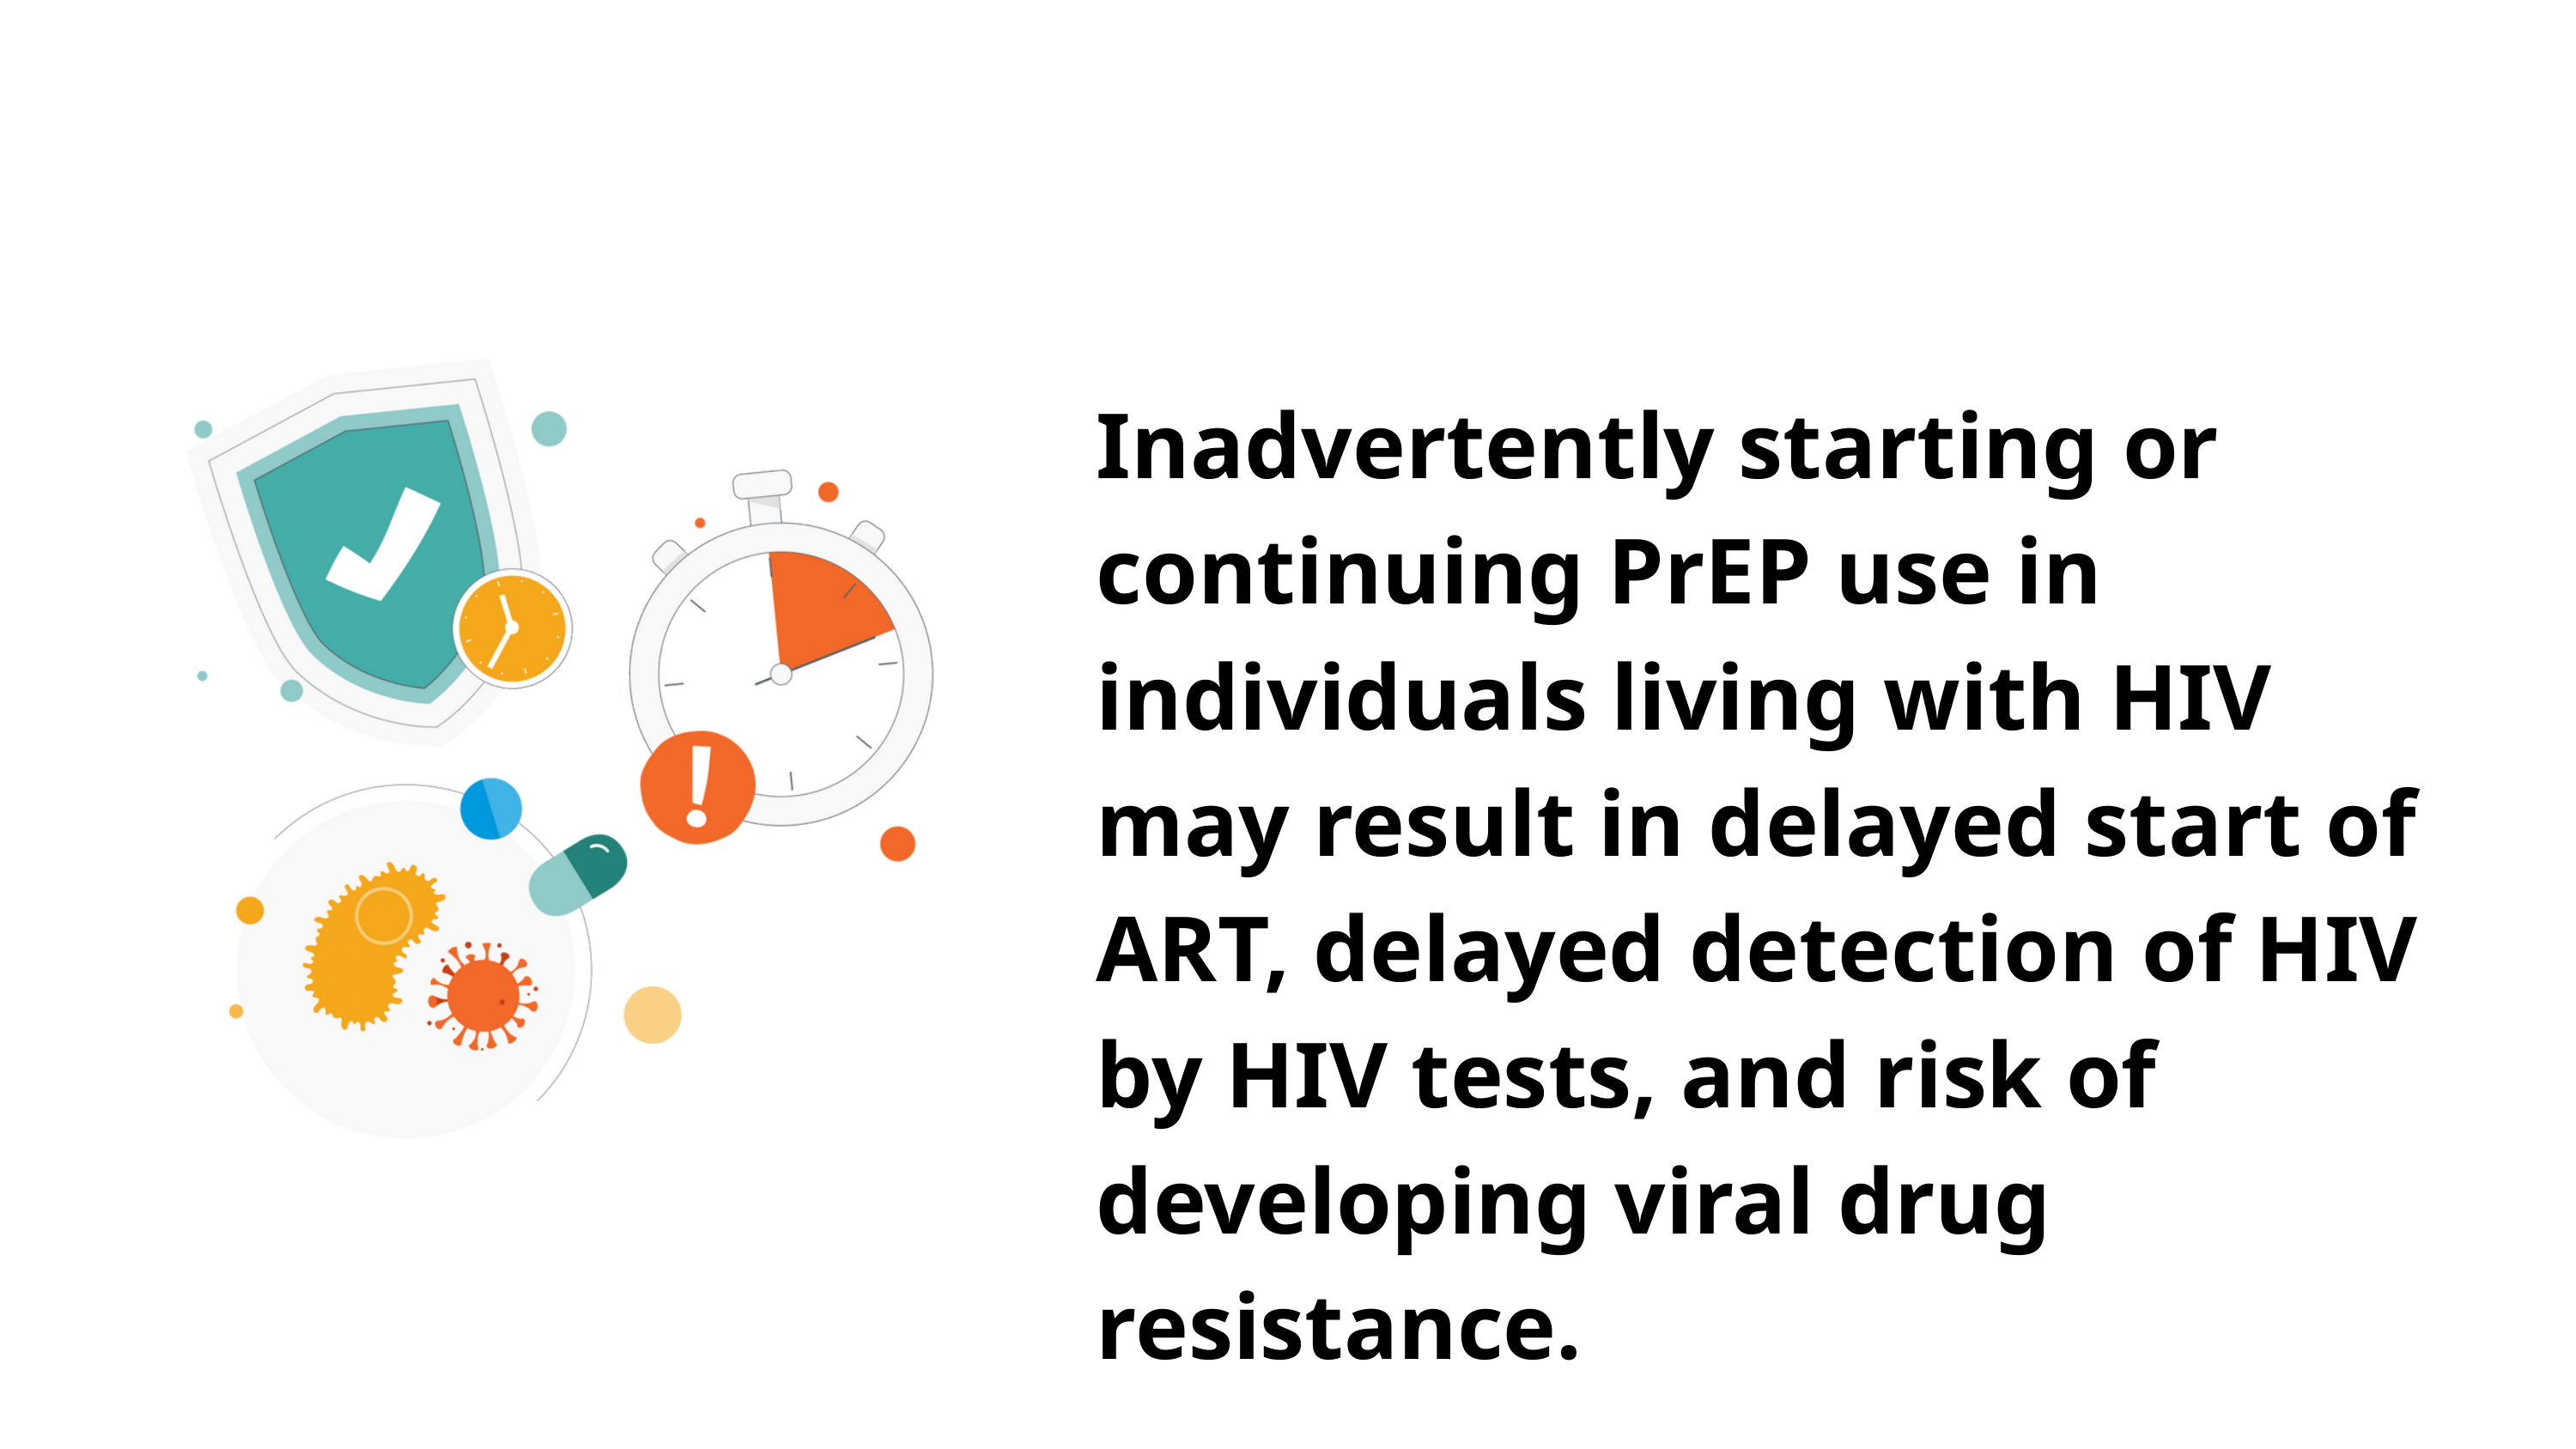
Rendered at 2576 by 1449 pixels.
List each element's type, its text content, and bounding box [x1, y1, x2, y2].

text_box Inadvertently starting or continuing PrEP use in individuals living with HIV may result in delayed start of ART, delayed detection of HIV by HIV tests, and risk of developing viral drug resistance. [1096, 370, 2432, 1378]
text_box [144, 334, 981, 1170]
